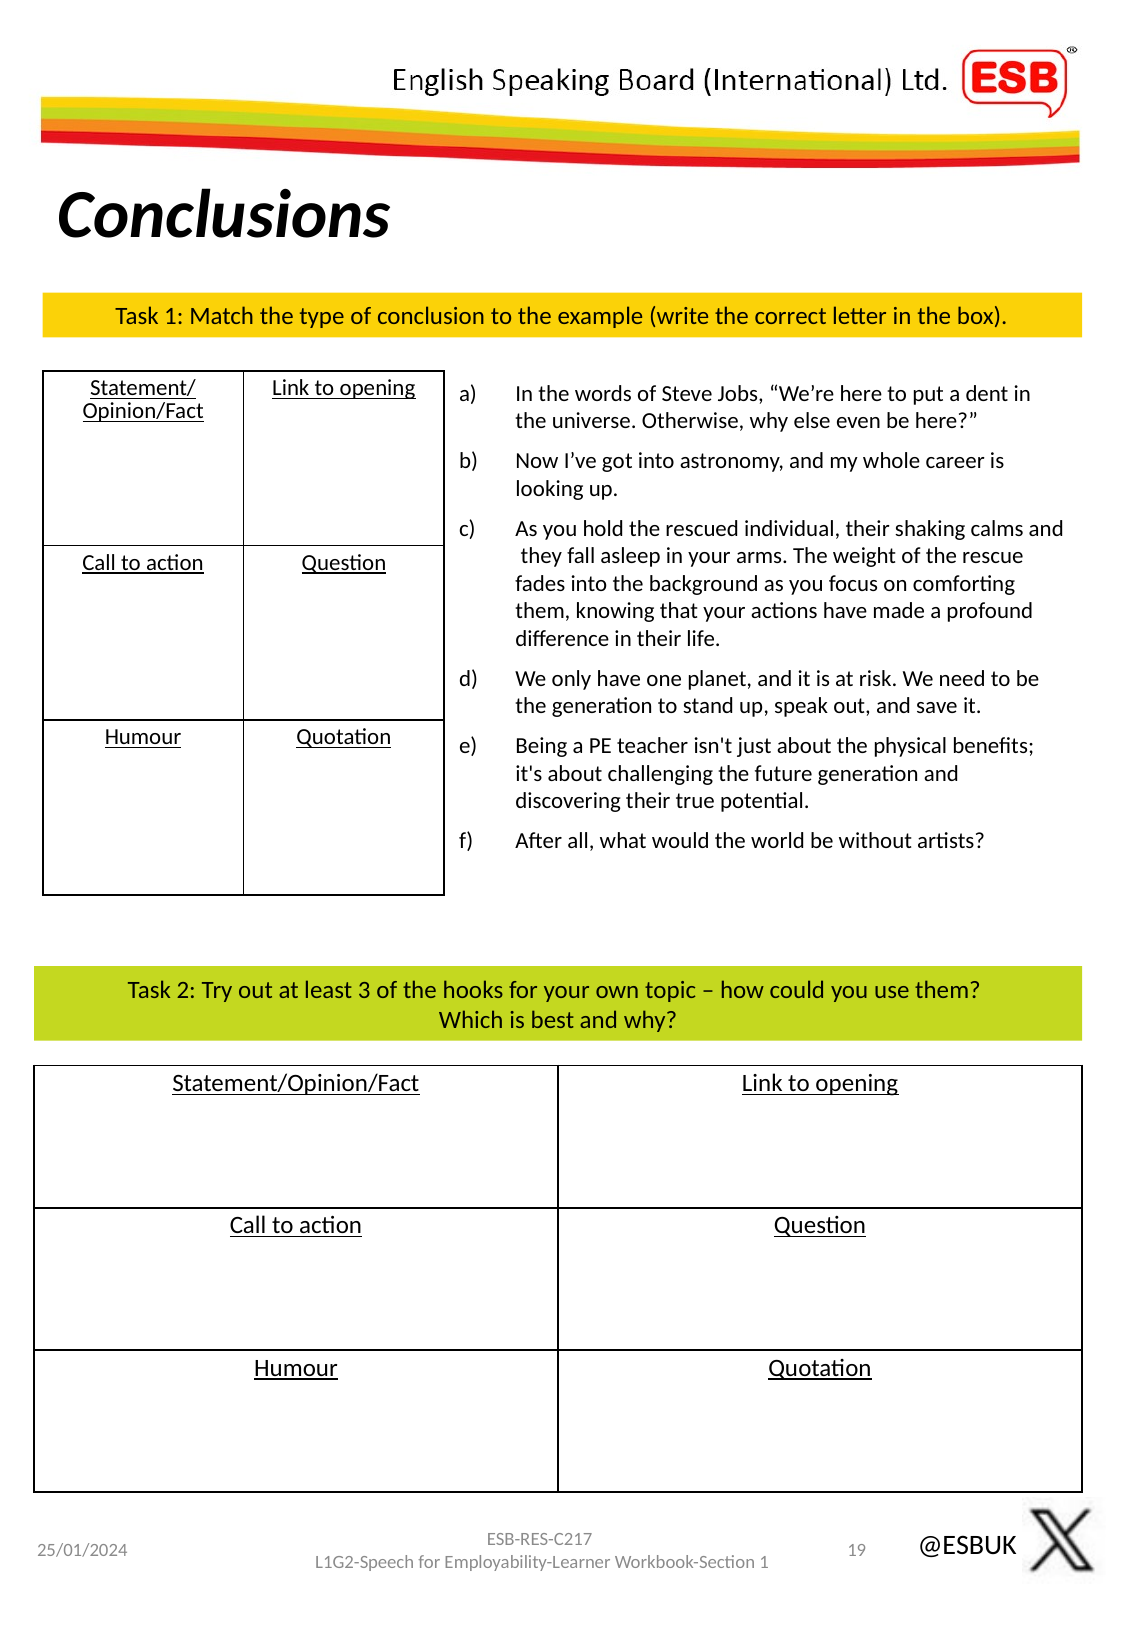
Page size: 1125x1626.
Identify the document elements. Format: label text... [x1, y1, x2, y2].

table_cell Quotation [244, 721, 443, 894]
title Conclusions [42, 138, 1014, 292]
picture [1022, 1497, 1106, 1584]
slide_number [22, 1506, 276, 1593]
text_box In the words of Steve Jobs, “We’re here to put a dent in the universe. Otherwise, why else even be here?” Now I’ve got into astronomy, and my whole career is looking up. As you hold the rescued individual, their shaking calms and they fall asleep in your arms. The weight of the rescue fades into the background as you focus on comforting them, knowing that your actions have made a profound difference in their life. We only have one planet, and it is at risk. We need to be the generation to stand up, speak out, and save it. Being a PE teacher isn't just about the physical benefits; it's about challenging the future generation and discovering their true potential. After all, what would the world be without artists? [444, 371, 1083, 861]
table_cell Call to action [35, 1209, 557, 1349]
text_box Task 1: Match the type of conclusion to the example (write the correct letter in the box). [42, 292, 1083, 338]
table_cell Call to action [44, 546, 243, 719]
picture [0, 1, 1125, 234]
table_header Link to opening [244, 372, 443, 545]
table_header Statement/ Opinion/Fact [44, 372, 243, 545]
slide_number 19 [697, 1506, 882, 1593]
table_cell Question [244, 546, 443, 719]
table_header Statement/Opinion/Fact [35, 1066, 557, 1207]
footer ESB-RES-C217 L1G2-Speech for Employability-Learner Workbook-Section 1 [296, 1506, 697, 1593]
table_cell Quotation [559, 1351, 1081, 1491]
table_header Link to opening [559, 1066, 1081, 1207]
table_cell Question [559, 1209, 1081, 1349]
table_cell Humour [35, 1351, 557, 1491]
table_cell Humour [44, 721, 243, 894]
text_box Task 2: Try out at least 3 of the hooks for your own topic – how could you use them? Which is best and why? [34, 966, 1083, 1041]
